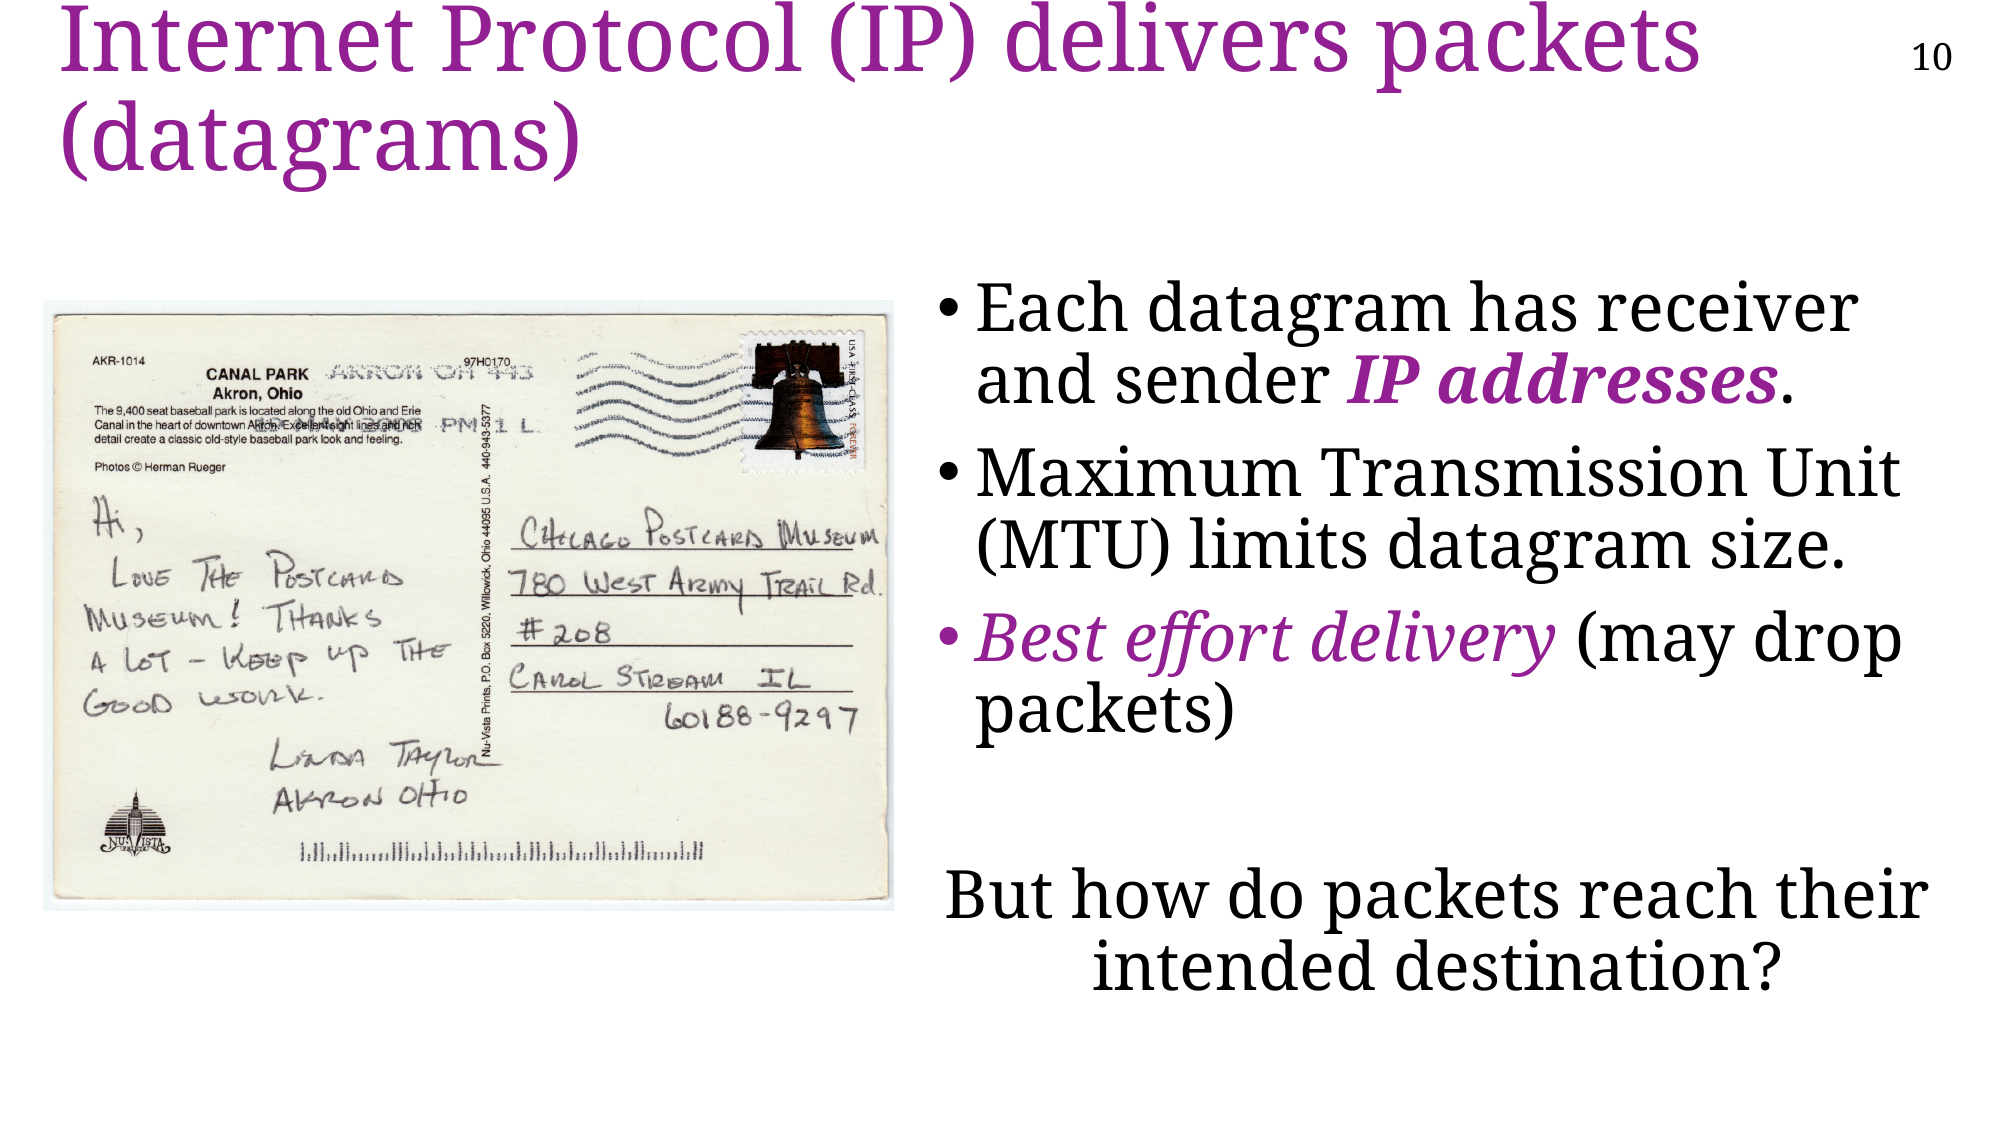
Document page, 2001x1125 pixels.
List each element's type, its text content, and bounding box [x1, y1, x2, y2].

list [43, 300, 894, 911]
list Each datagram has receiver and sender IP addresses. Maximum Transmission Unit (MTU) limits datagram size. Best effort delivery (may drop packets) But how do packets reach their intended destination? [922, 177, 1953, 1101]
title Internet Protocol (IP) delivers packets (datagrams) [43, 25, 1953, 158]
